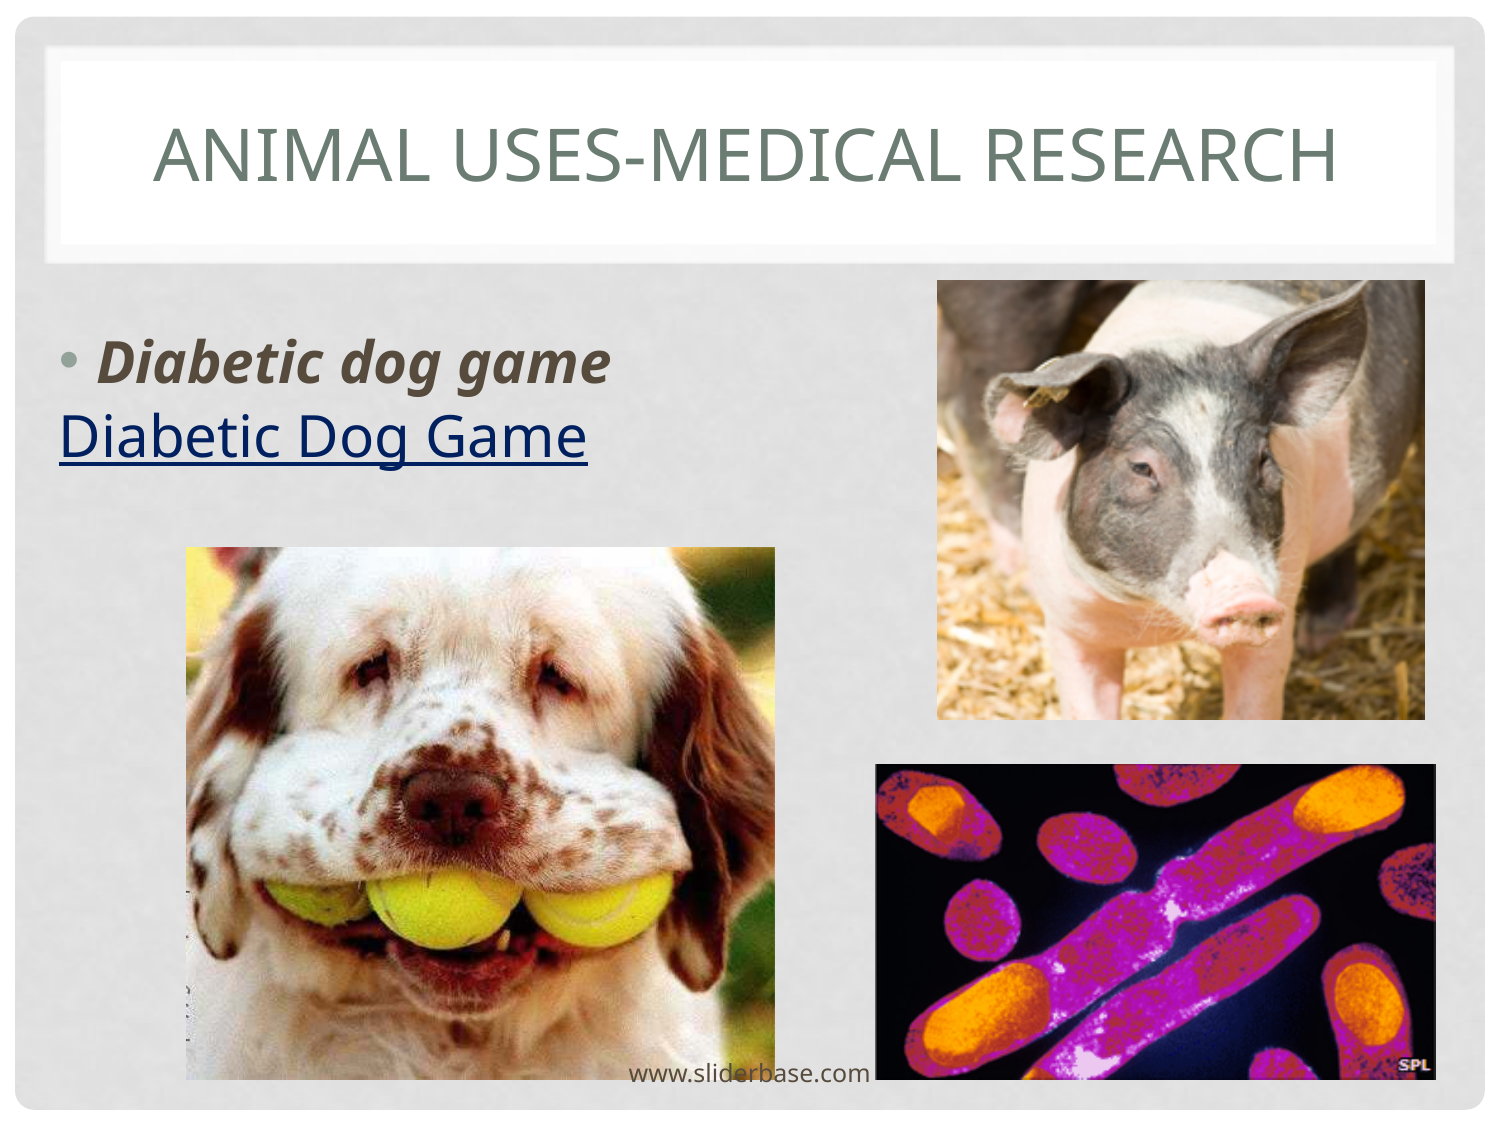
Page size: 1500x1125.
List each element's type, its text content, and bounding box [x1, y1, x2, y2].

picture [874, 764, 1436, 1080]
title Animal Uses-medical research [69, 66, 1425, 238]
picture [937, 280, 1426, 720]
picture [186, 546, 776, 1080]
text_box Diabetic dog game Diabetic Dog Game [24, 331, 775, 469]
footer www.sliderbase.com [512, 1042, 988, 1103]
